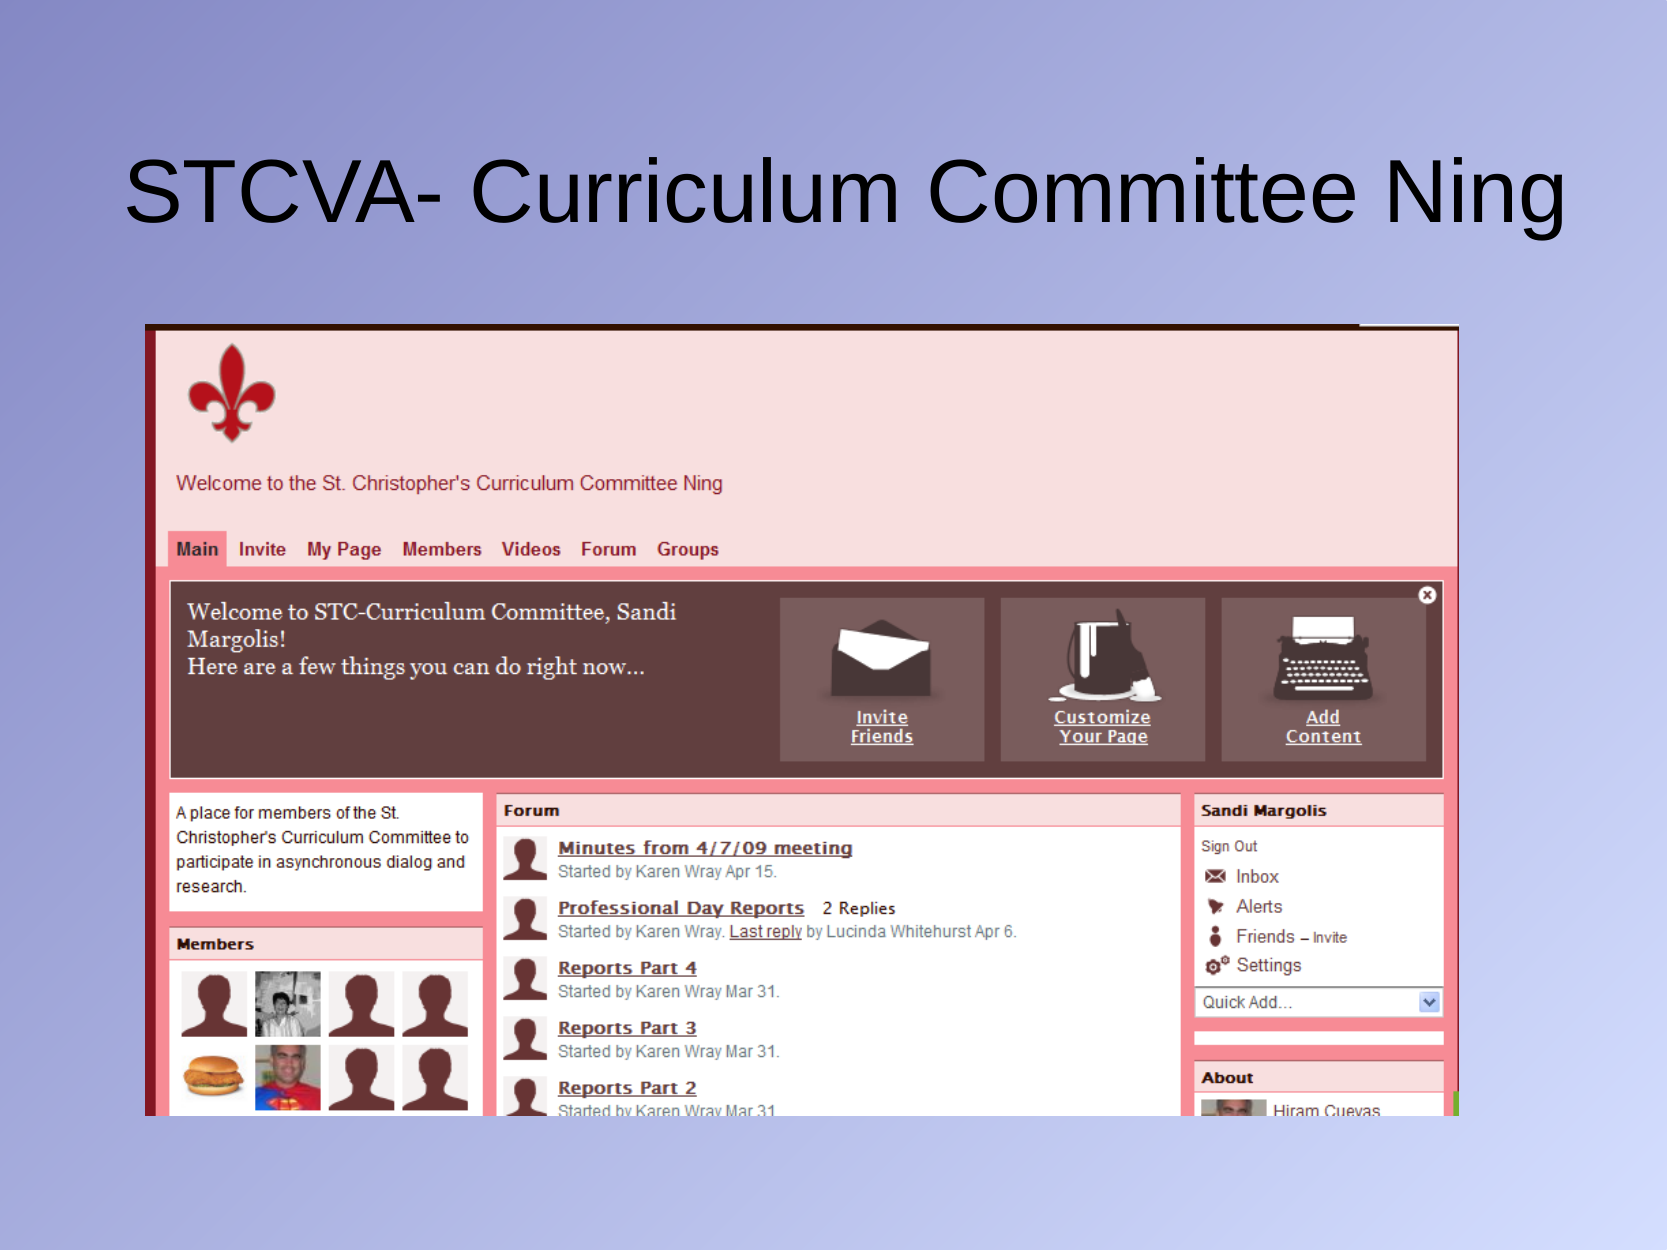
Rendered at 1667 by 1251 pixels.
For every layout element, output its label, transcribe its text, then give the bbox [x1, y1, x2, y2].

picture [145, 324, 1459, 1116]
title STCVA- Curriculum Committee Ning [108, 87, 1651, 297]
